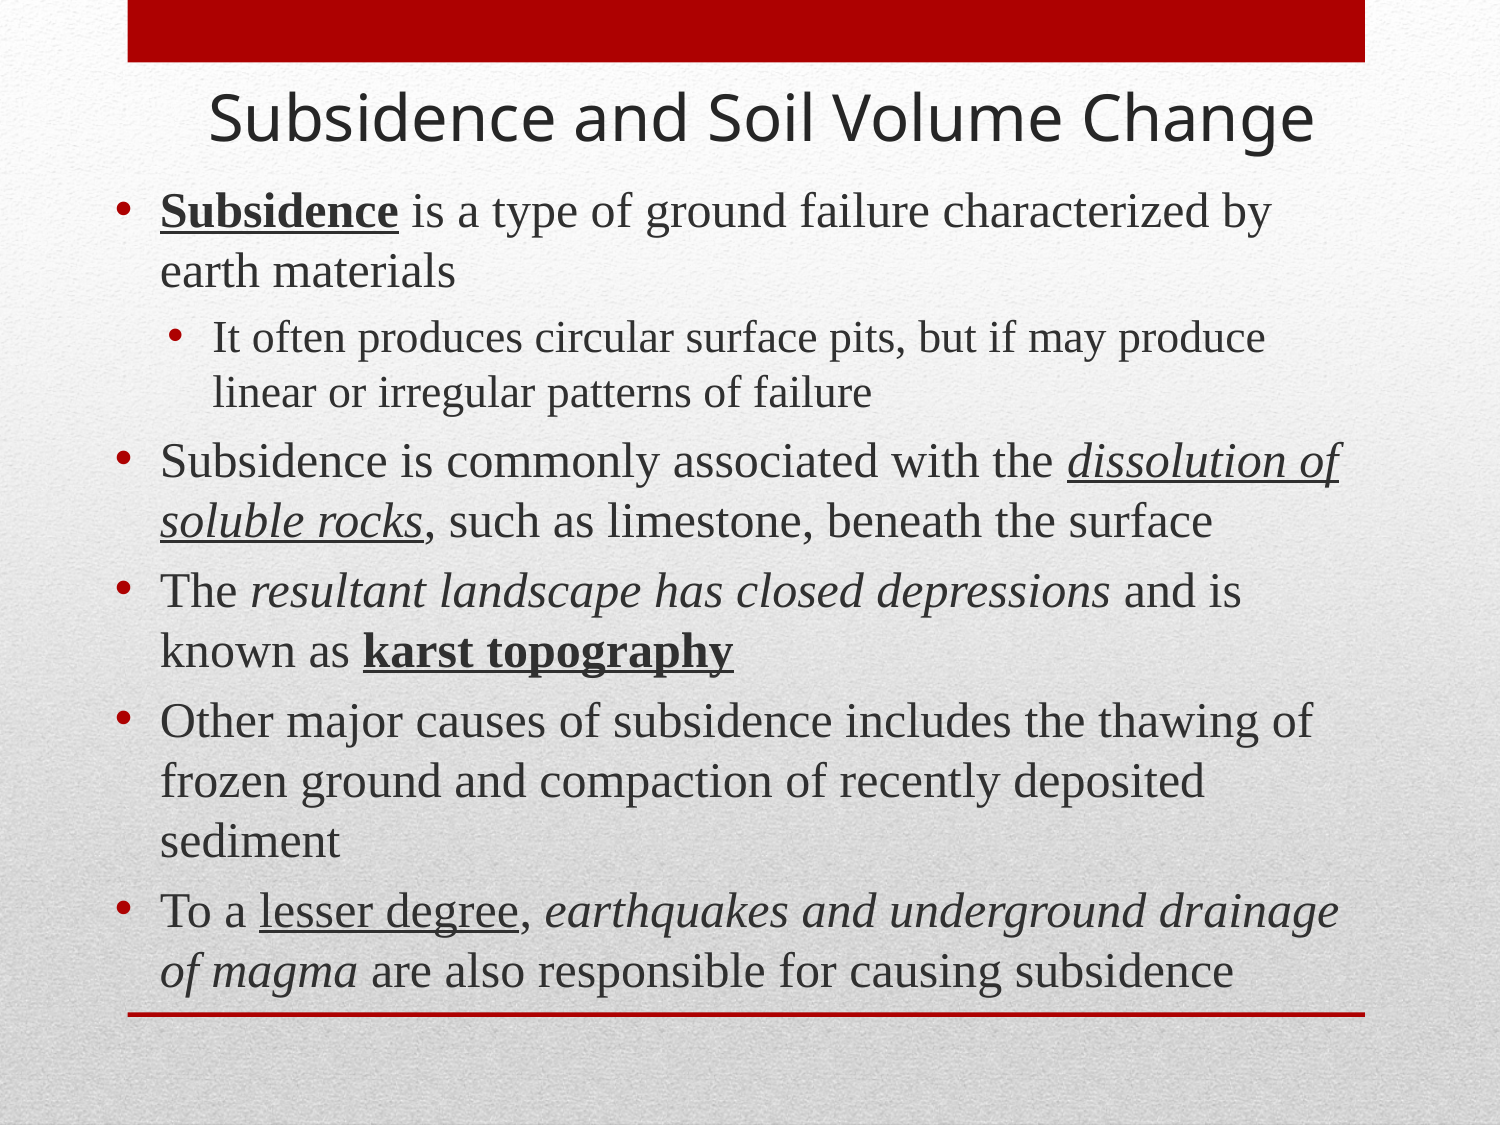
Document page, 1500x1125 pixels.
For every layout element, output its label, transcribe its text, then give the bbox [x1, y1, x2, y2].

title Subsidence and Soil Volume Change [87, 24, 1438, 163]
list Subsidence is a type of ground failure characterized by earth materials It often produces circular surface pits, but if may produce linear or irregular patterns of failure Subsidence is commonly associated with the dissolution of soluble rocks, such as limestone, beneath the surface The resultant landscape has closed depressions and is known as karst topography Other major causes of subsidence includes the thawing of frozen ground and compaction of recently deposited sediment To a lesser degree, earthquakes and underground drainage of magma are also responsible for causing subsidence [99, 162, 1375, 1013]
